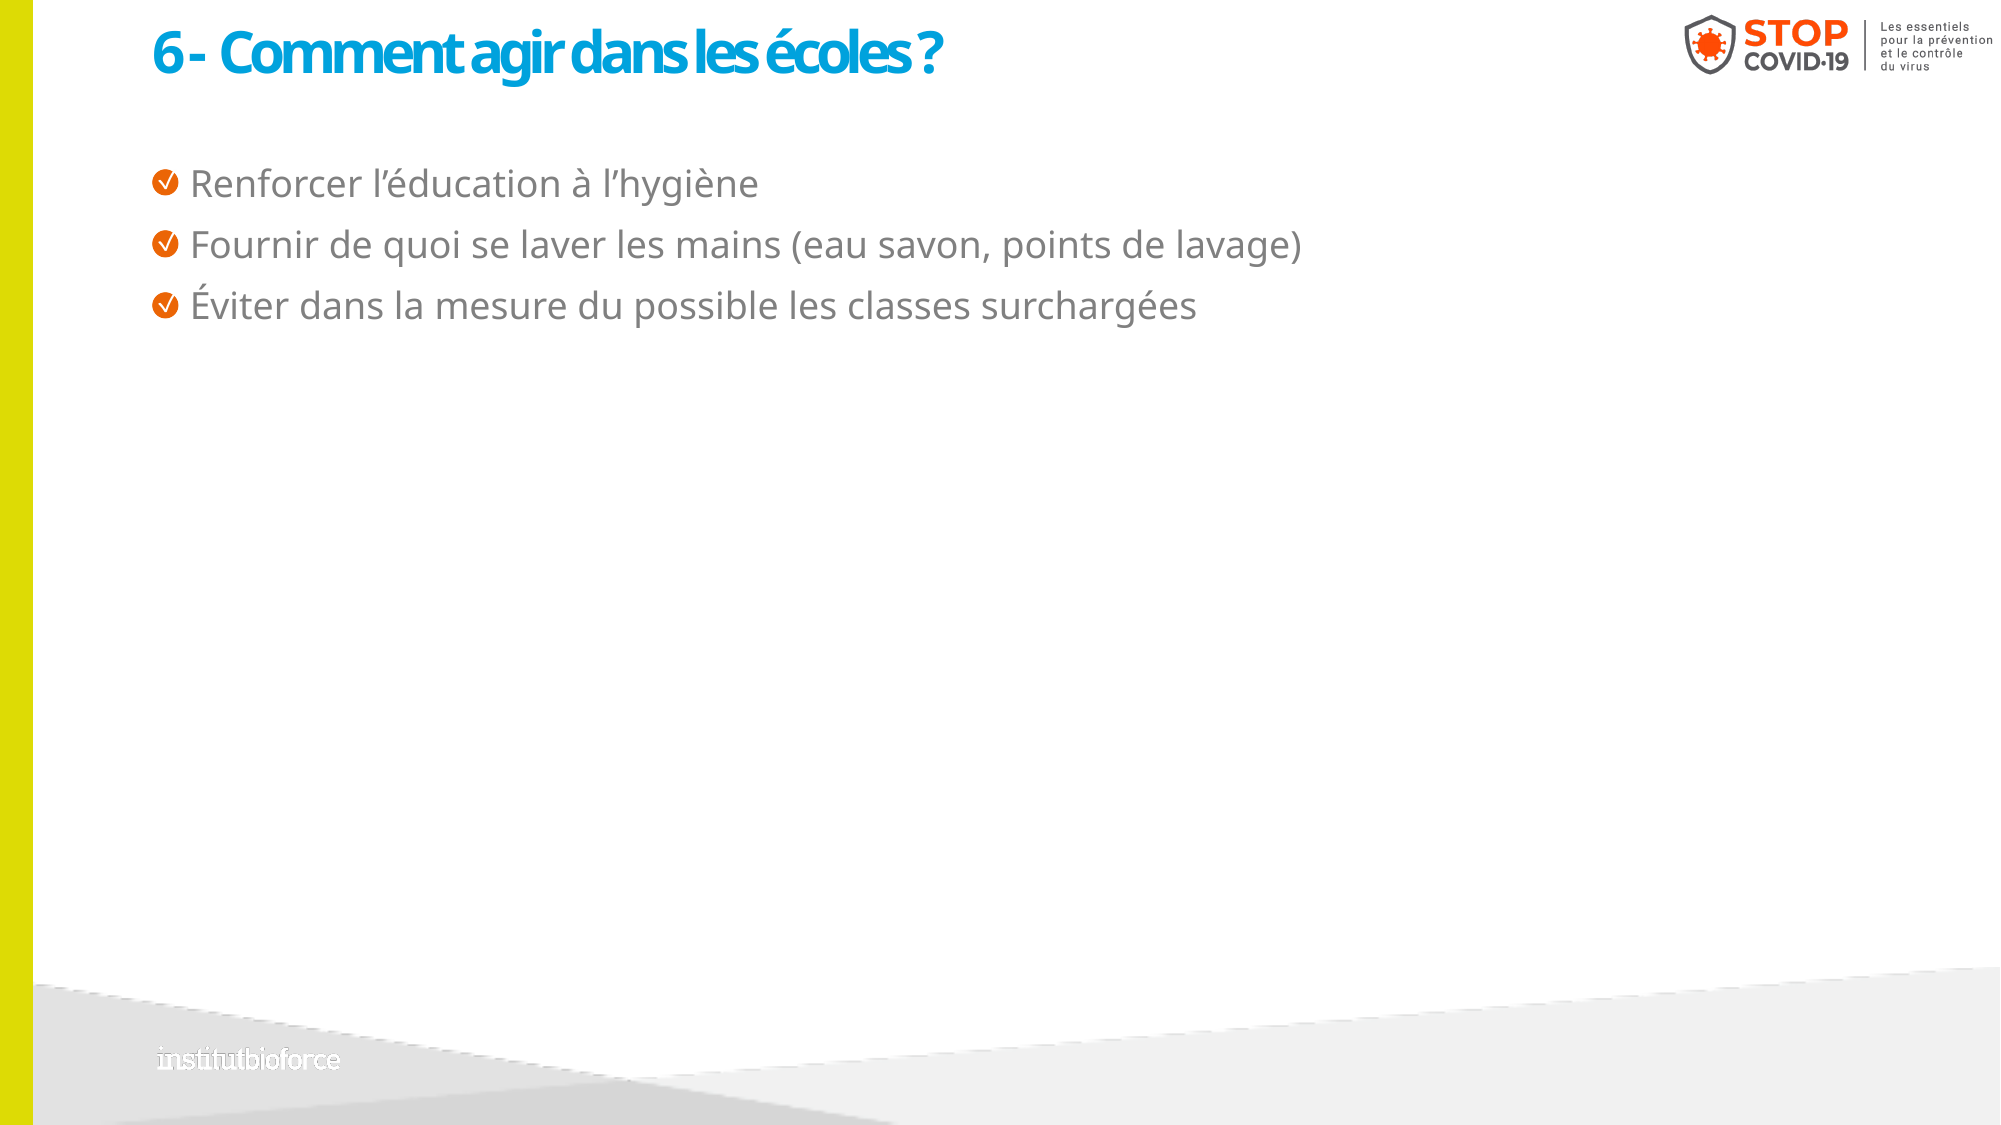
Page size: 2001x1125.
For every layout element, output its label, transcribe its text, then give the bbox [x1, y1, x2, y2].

picture [152, 292, 179, 319]
picture [0, 0, 2000, 1125]
picture [1678, 0, 2000, 87]
picture [152, 169, 179, 196]
list Renforcer l’éducation à l’hygiène Fournir de quoi se laver les mains (eau savon, points de lavage) Éviter dans la mesure du possible les classes surchargées [137, 157, 1863, 851]
picture [152, 230, 179, 258]
title 6 - Comment agir dans les écoles ? [137, 16, 1863, 123]
